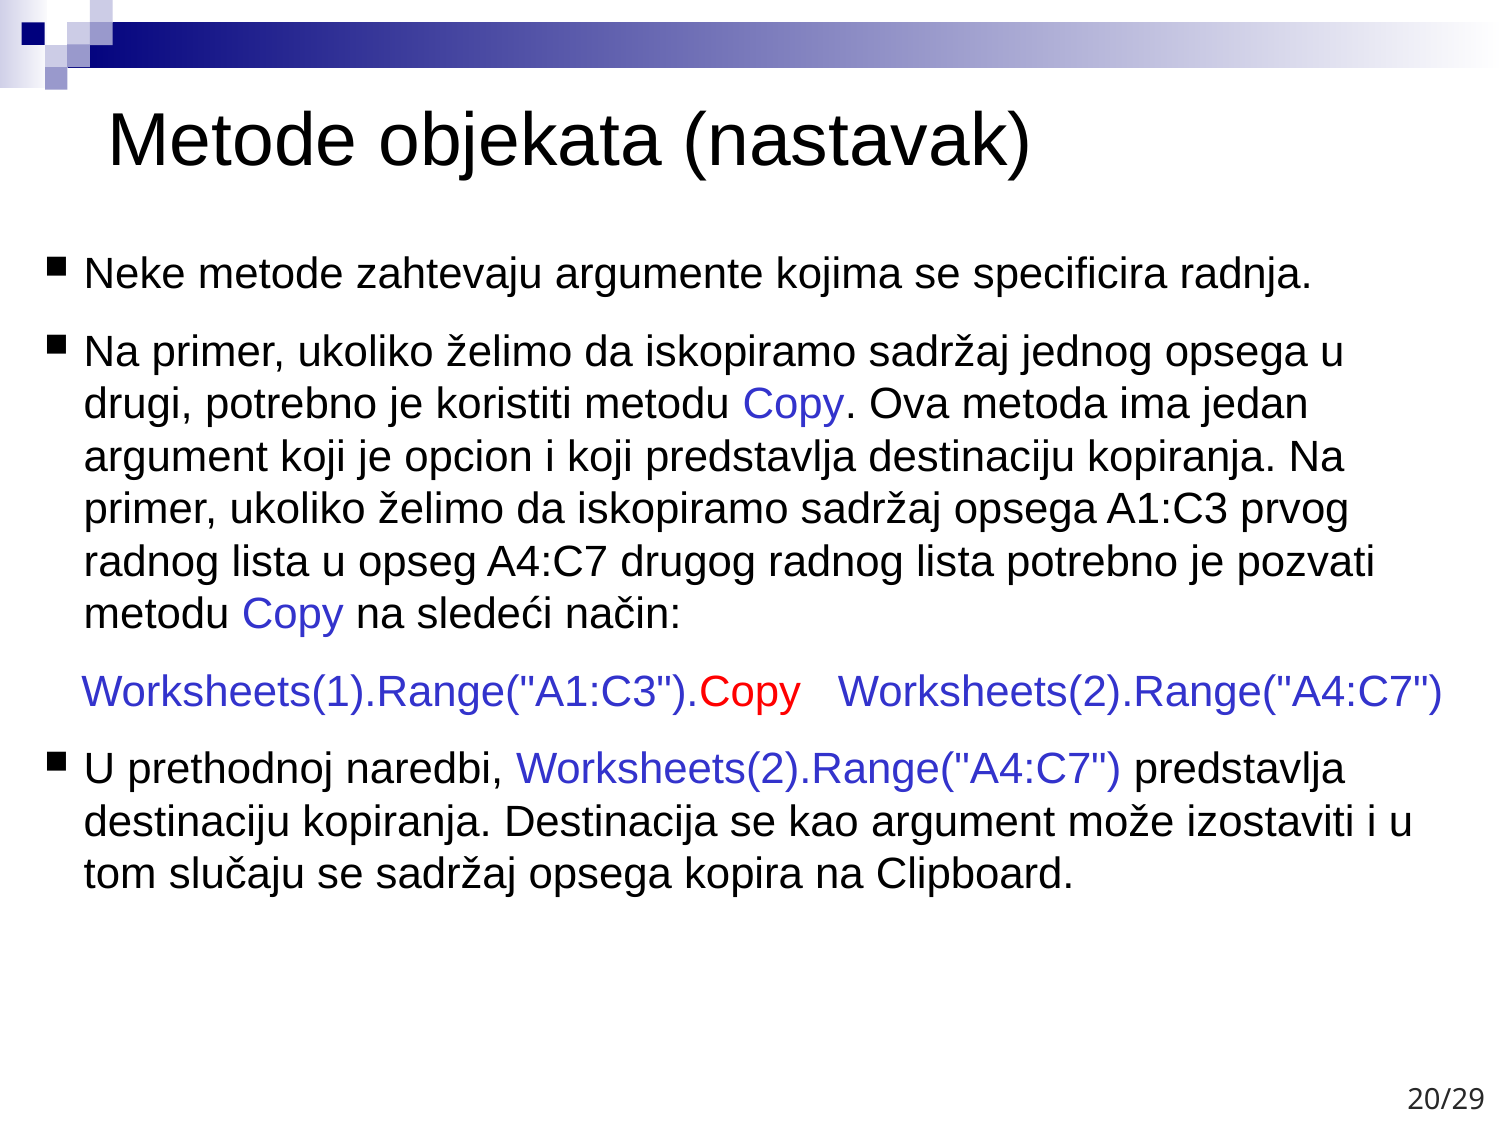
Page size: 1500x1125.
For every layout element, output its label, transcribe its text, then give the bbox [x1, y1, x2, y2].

title Metode objekata (nastavak) [92, 75, 1067, 197]
text_box 20/29 [1374, 1072, 1500, 1123]
list Neke metode zahtevaju argumente kojima se specificira radnja. Na primer, ukoliko želimo da iskopiramo sadržaj jednog opsega u drugi, potrebno je koristiti metodu Copy. Ova metoda ima jedan argument koji je opcion i koji predstavlja destinaciju kopiranja. Na primer, ukoliko želimo da iskopiramo sadržaj opsega A1:C3 prvog radnog lista u opseg A4:C7 drugog radnog lista potrebno je pozvati metodu Copy na sledeći način: Worksheets(1).Range("A1:C3").Copy Worksheets(2).Range("A4:C7") U prethodnoj naredbi, Worksheets(2).Range("A4:C7") predstavlja destinaciju kopiranja. Destinacija se kao argument može izostaviti i u tom slučaju se sadržaj opsega kopira na Clipboard. [29, 237, 1471, 941]
